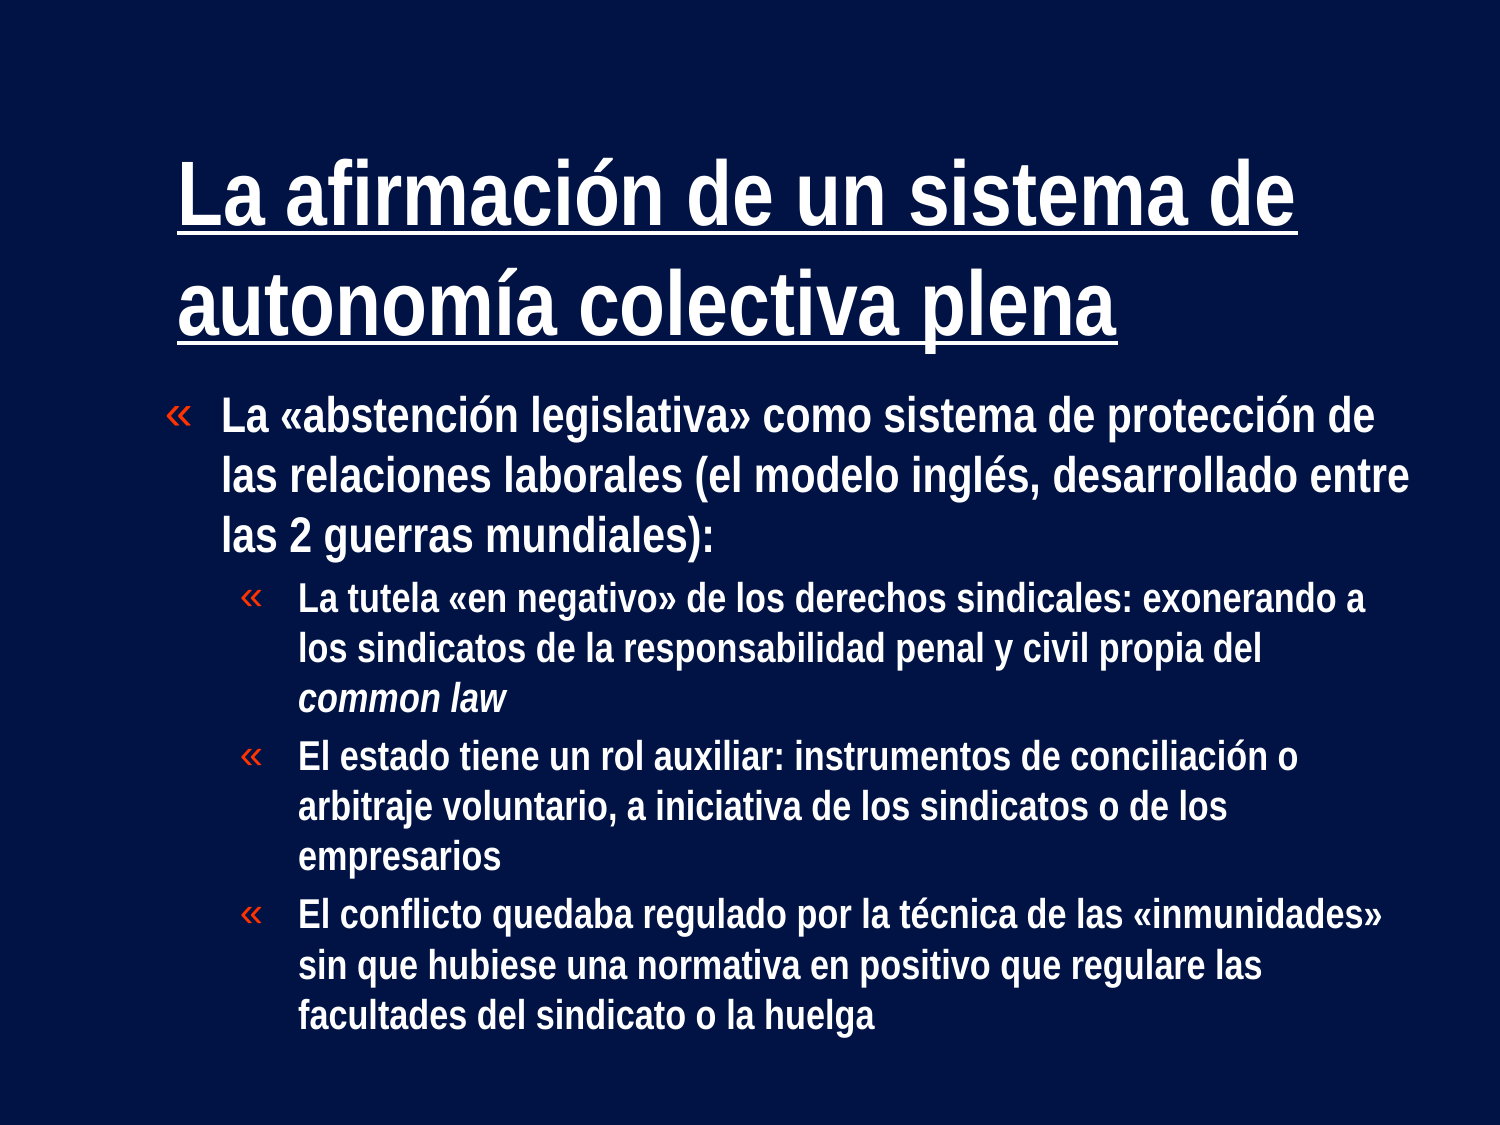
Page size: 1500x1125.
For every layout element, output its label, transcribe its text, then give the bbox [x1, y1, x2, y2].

title La afirmación de un sistema de autonomía colectiva plena [162, 149, 1388, 338]
list La «abstención legislativa» como sistema de protección de las relaciones laborales (el modelo inglés, desarrollado entre las 2 guerras mundiales): La tutela «en negativo» de los derechos sindicales: exonerando a los sindicatos de la responsabilidad penal y civil propia del common law El estado tiene un rol auxiliar: instrumentos de conciliación o arbitraje voluntario, a iniciativa de los sindicatos o de los empresarios El conflicto quedaba regulado por la técnica de las «inmunidades» sin que hubiese una normativa en positivo que regulare las facultades del sindicato o la huelga [150, 375, 1431, 1075]
